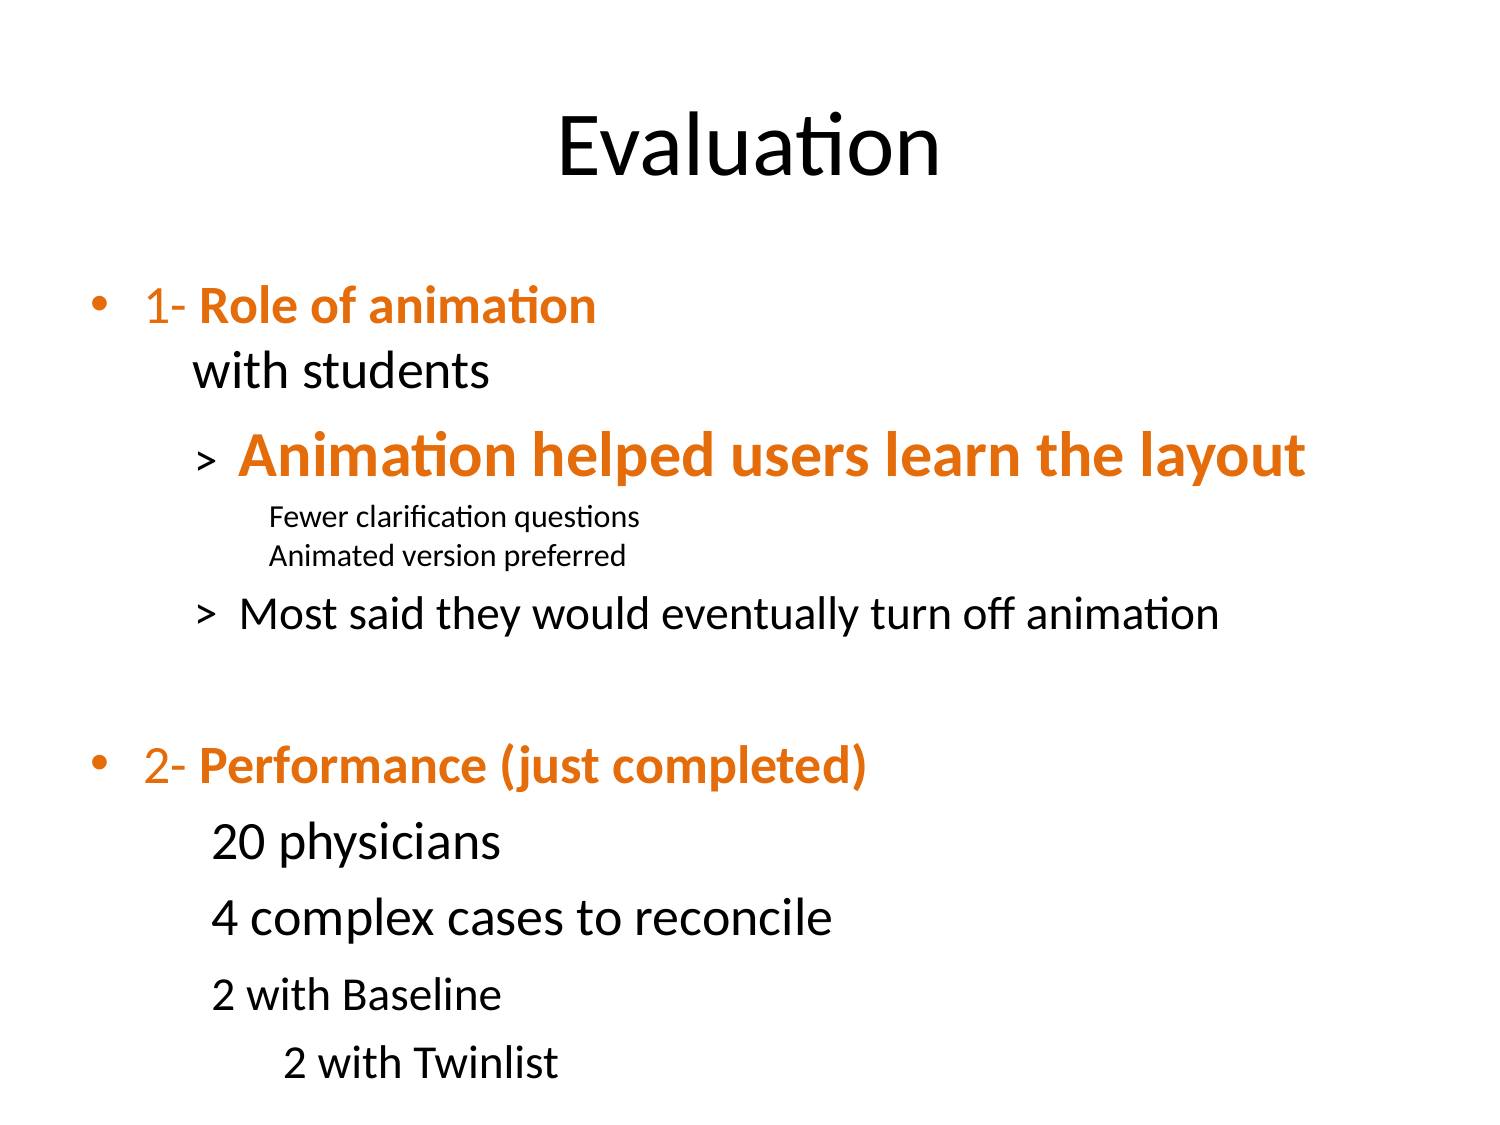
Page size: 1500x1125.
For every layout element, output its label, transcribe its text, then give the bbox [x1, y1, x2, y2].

title Evaluation [75, 45, 1425, 233]
list 1- Role of animation with students > Animation helped users learn the layout Fewer clarification questions Animated version preferred > Most said they would eventually turn off animation 2- Performance (just completed) 20 physicians 4 complex cases to reconcile 2 with Baseline 2 with Twinlist [75, 262, 1425, 1097]
